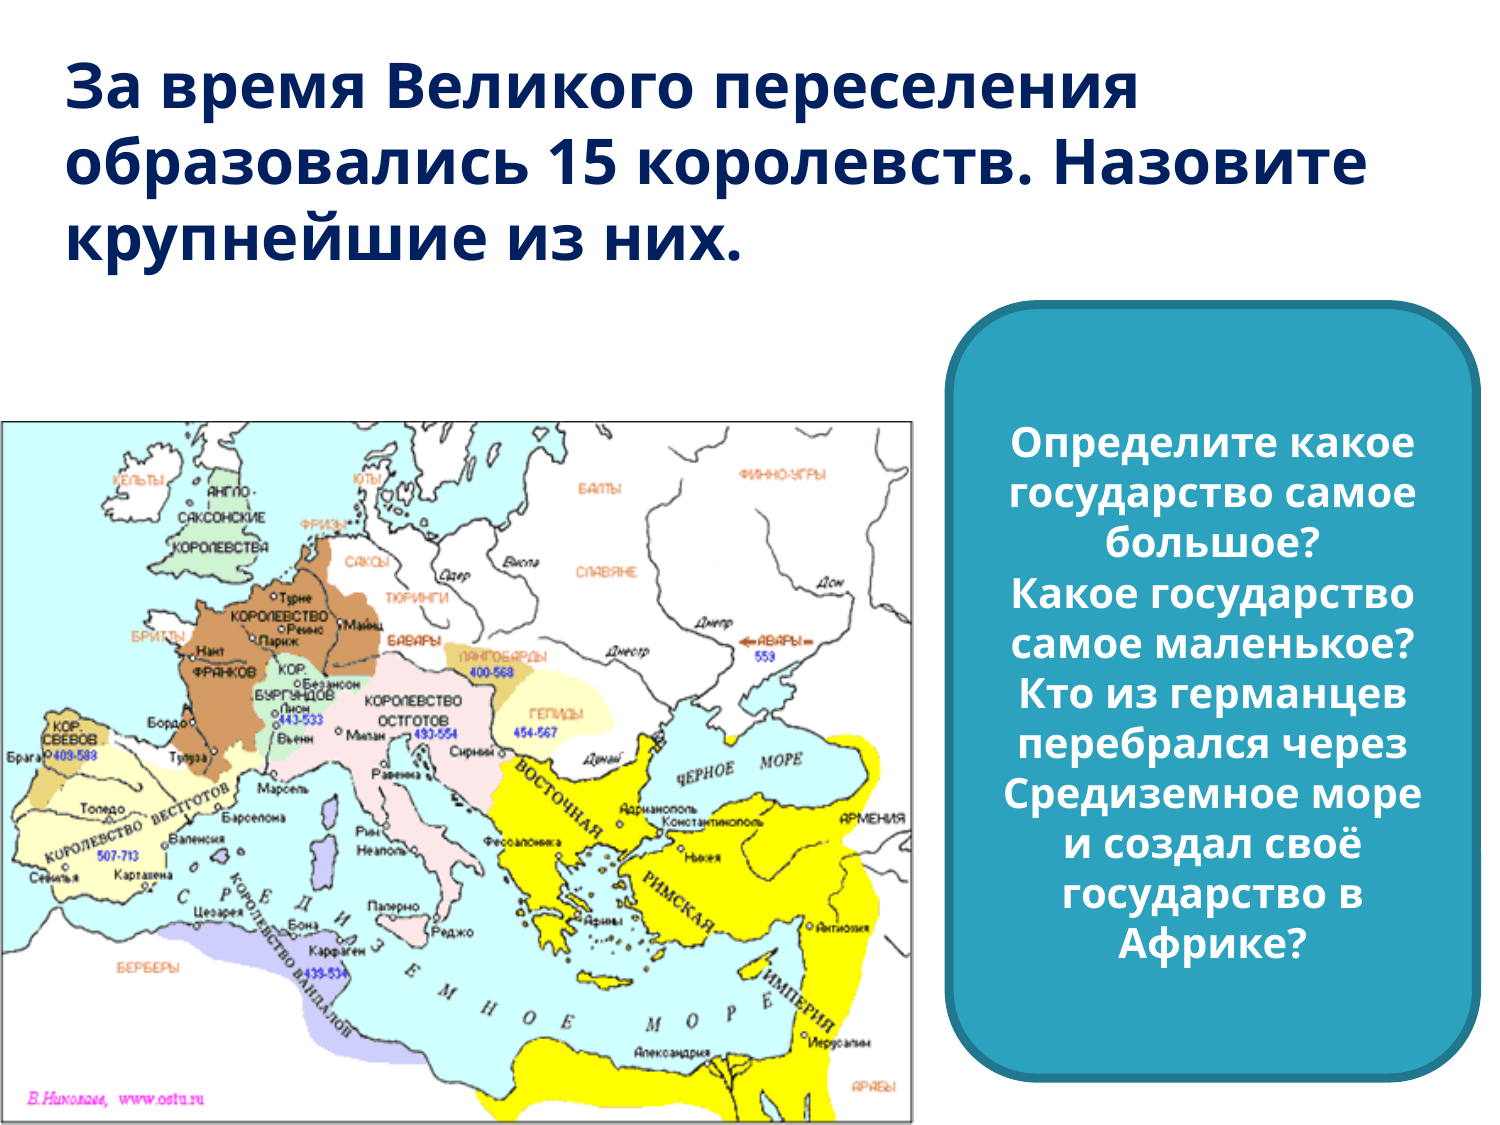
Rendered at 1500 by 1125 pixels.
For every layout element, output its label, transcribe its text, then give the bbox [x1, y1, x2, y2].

picture [0, 421, 915, 1125]
title За время Великого переселения образовались 15 королевств. Назовите крупнейшие из них. [49, 37, 1450, 282]
text_box Определите какое государство самое большое? Какое государство самое маленькое? Кто из германцев перебрался через Средиземное море и создал своё государство в Африке? [944, 300, 1482, 1083]
